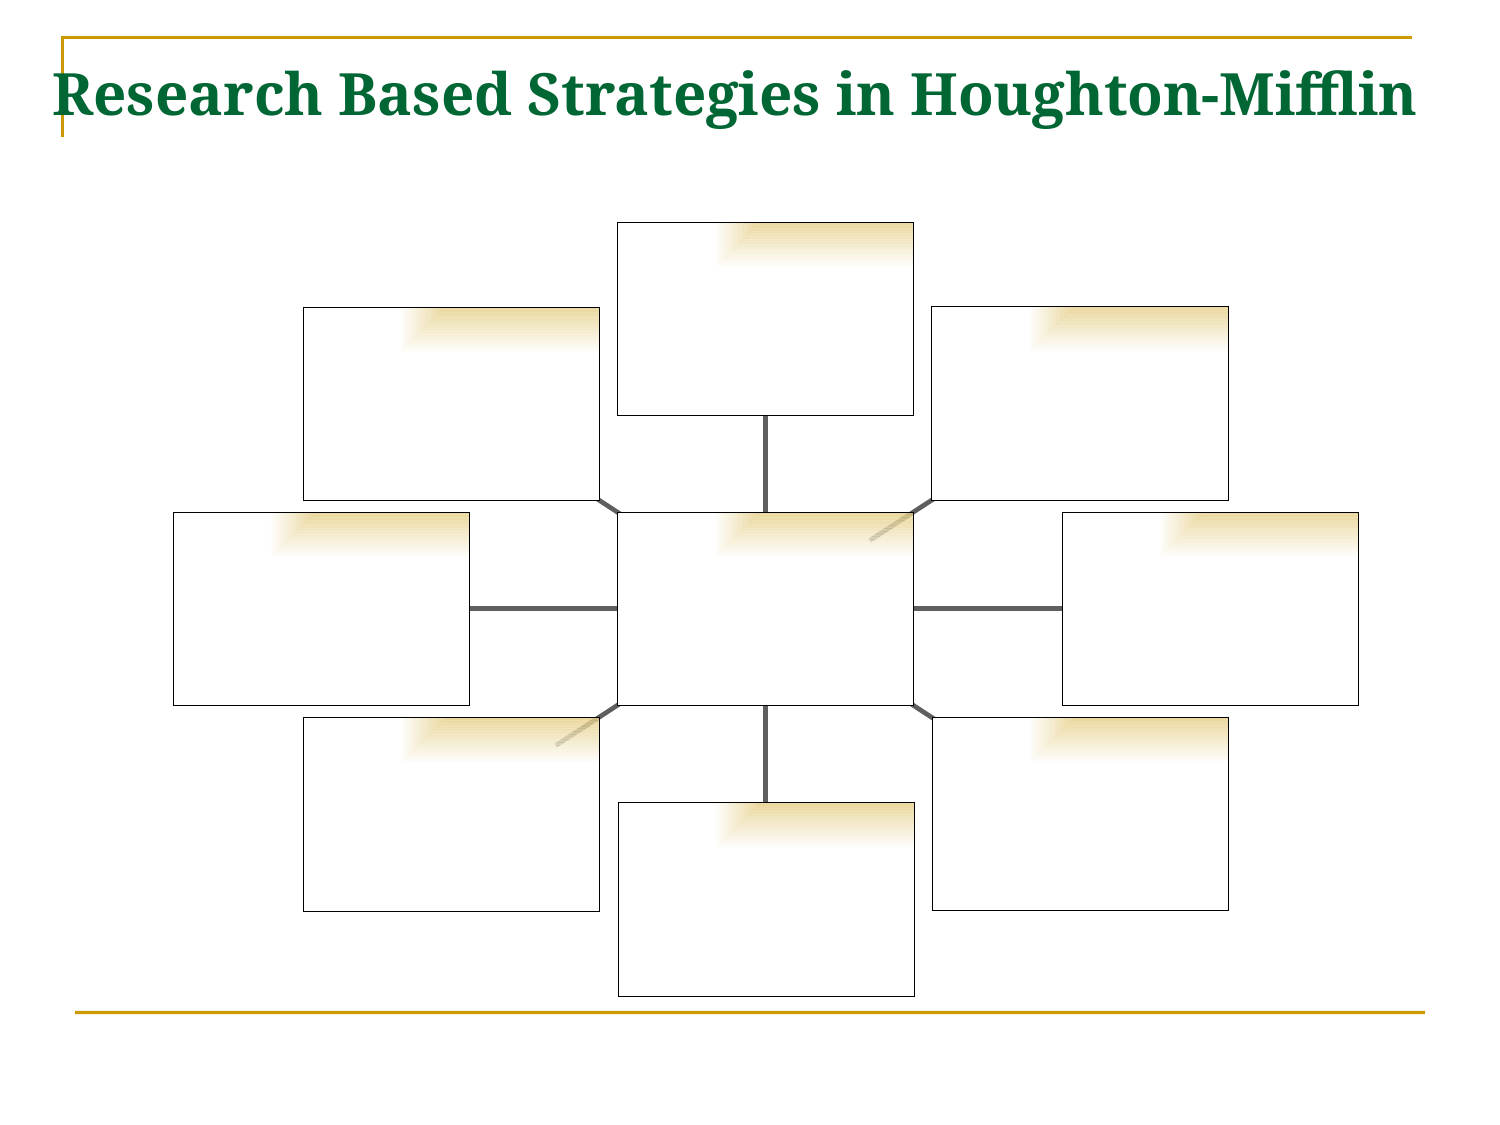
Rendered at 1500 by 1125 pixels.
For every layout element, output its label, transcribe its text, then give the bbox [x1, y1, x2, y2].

title Research Based Strategies in Houghton-Mifflin [37, 49, 1442, 176]
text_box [137, 199, 1393, 1018]
